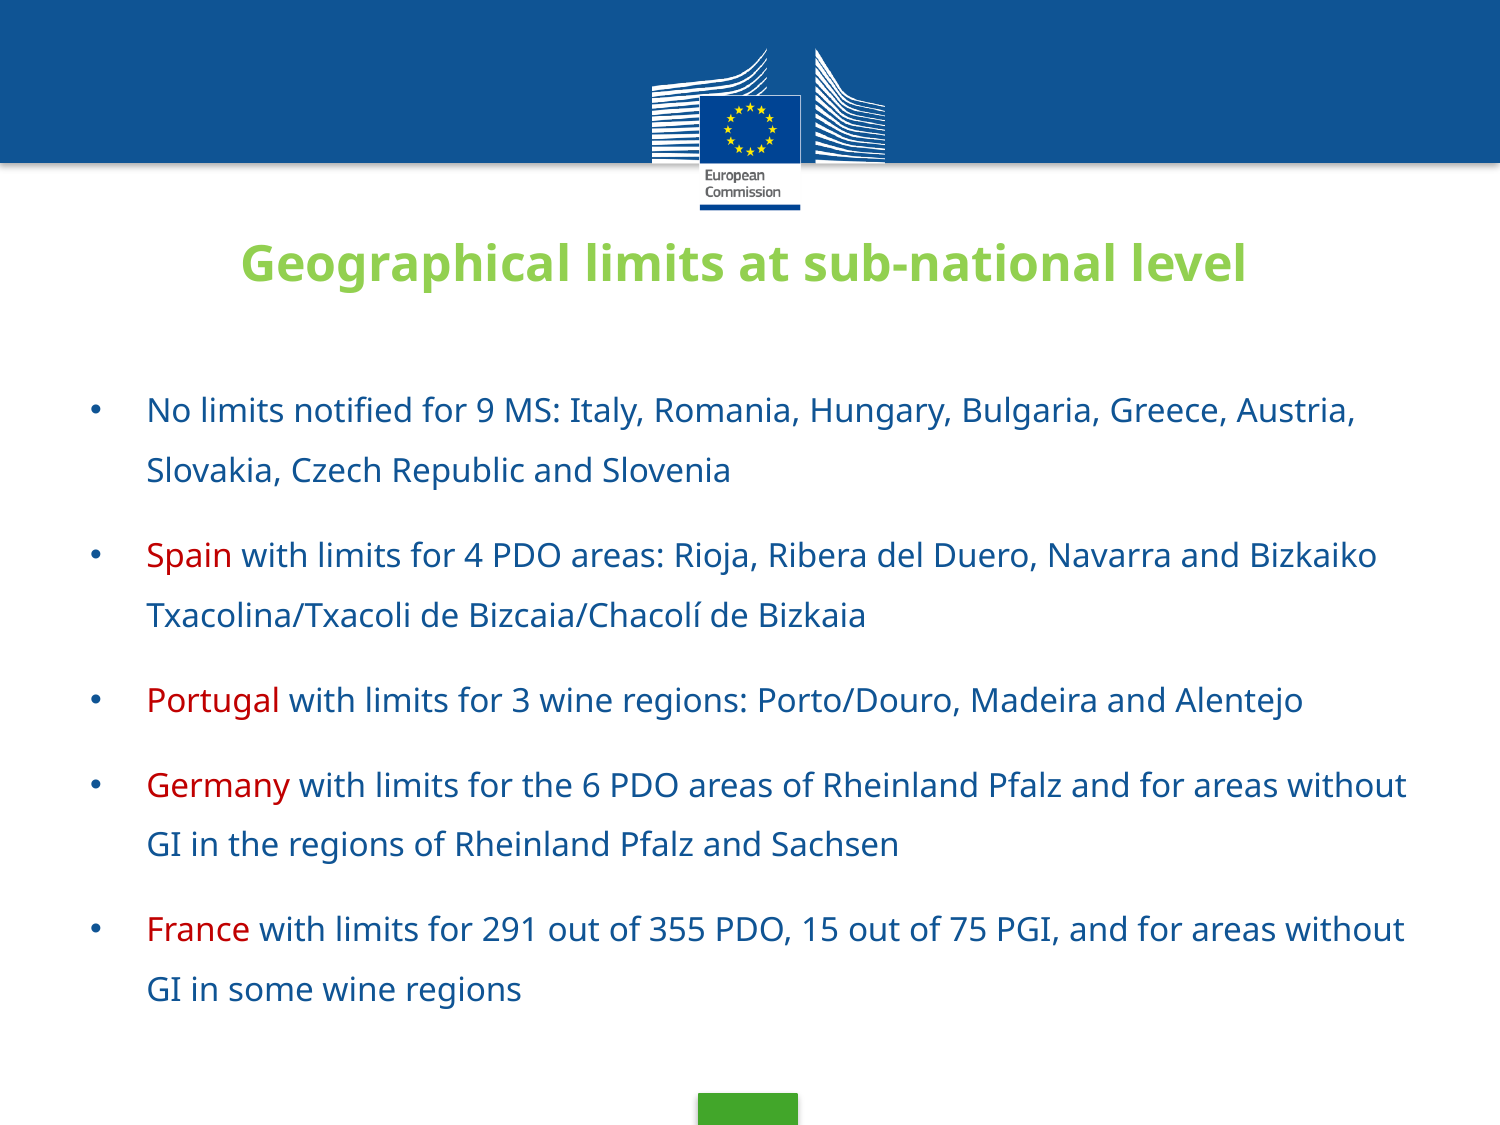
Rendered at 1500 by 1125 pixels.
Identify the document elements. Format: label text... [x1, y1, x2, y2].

list No limits notified for 9 MS: Italy, Romania, Hungary, Bulgaria, Greece, Austria, Slovakia, Czech Republic and Slovenia Spain with limits for 4 PDO areas: Rioja, Ribera del Duero, Navarra and Bizkaiko Txacolina/Txacoli de Bizcaia/Chacolí de Bizkaia Portugal with limits for 3 wine regions: Porto/Douro, Madeira and Alentejo Germany with limits for the 6 PDO areas of Rheinland Pfalz and for areas without GI in the regions of Rheinland Pfalz and Sachsen France with limits for 291 out of 355 PDO, 15 out of 75 PGI, and for areas without GI in some wine regions [74, 361, 1459, 1036]
picture [652, 48, 885, 184]
title Geographical limits at sub-national level [29, 184, 1459, 339]
